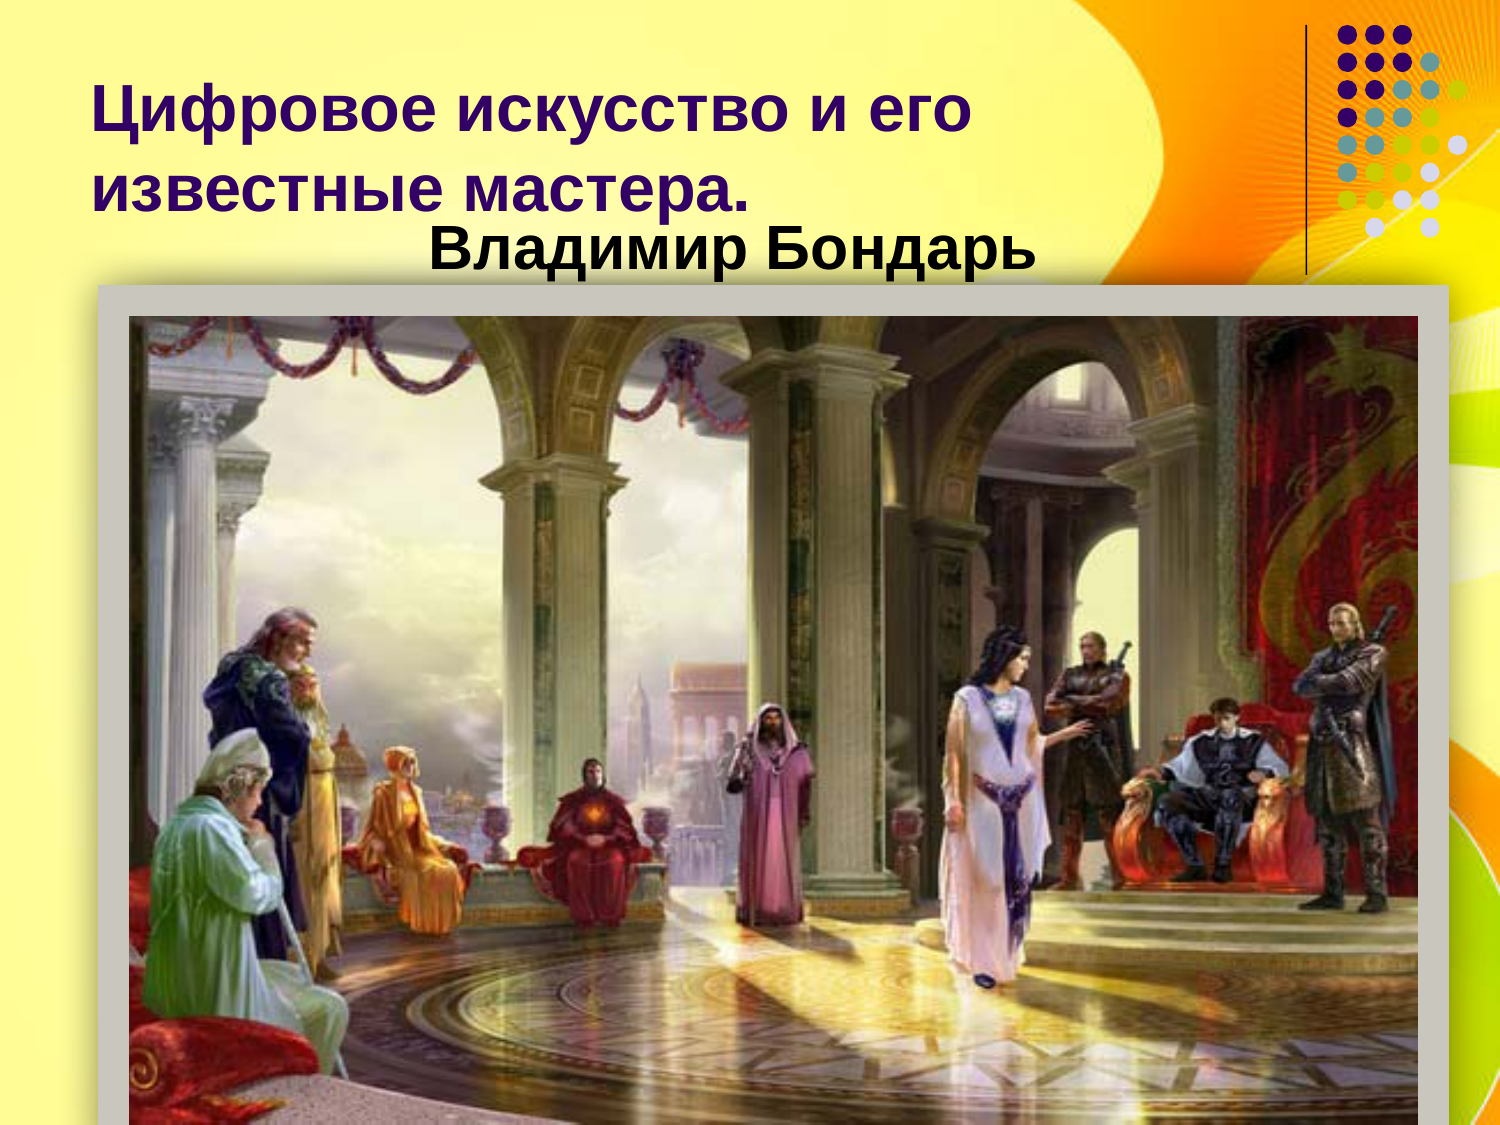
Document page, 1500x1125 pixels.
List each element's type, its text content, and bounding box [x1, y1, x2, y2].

list Владимир Бондарь [58, 198, 1409, 293]
picture [128, 316, 1419, 1125]
title Цифровое искусство и его известные мастера. [74, 19, 1313, 233]
picture [0, 0, 1500, 1125]
